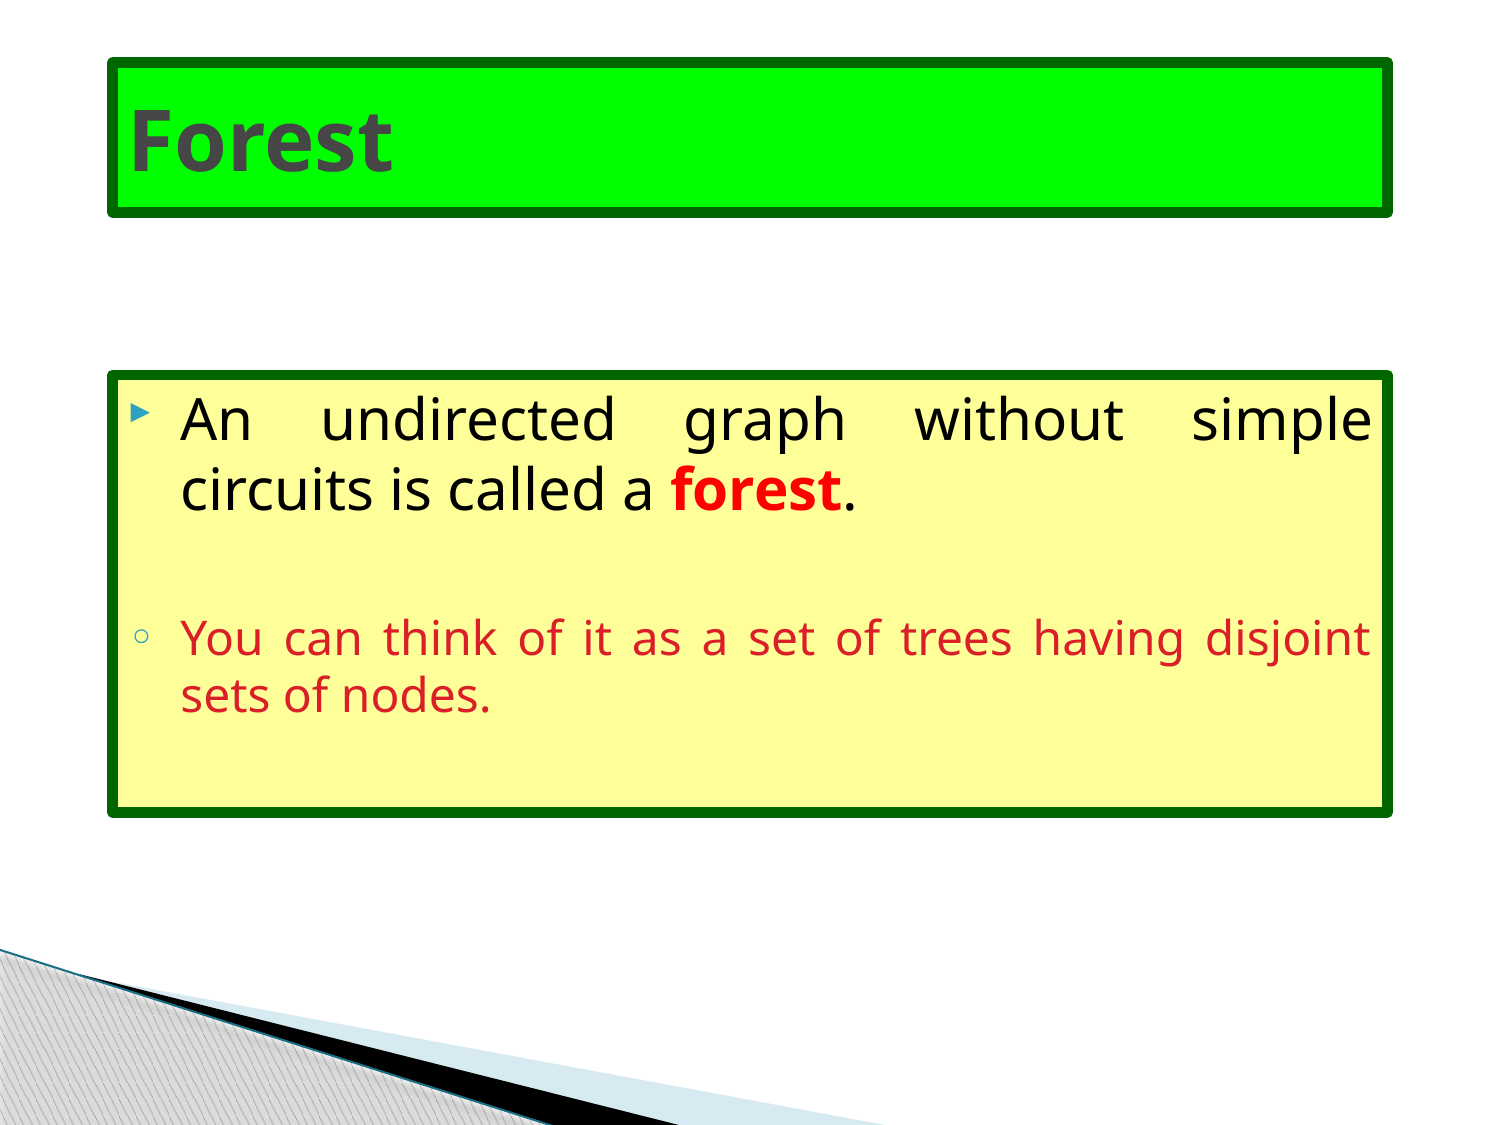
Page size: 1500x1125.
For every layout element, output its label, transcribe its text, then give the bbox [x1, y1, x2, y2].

list An undirected graph without simple circuits is called a forest. You can think of it as a set of trees having disjoint sets of nodes. [112, 375, 1388, 813]
title Forest [112, 62, 1388, 213]
